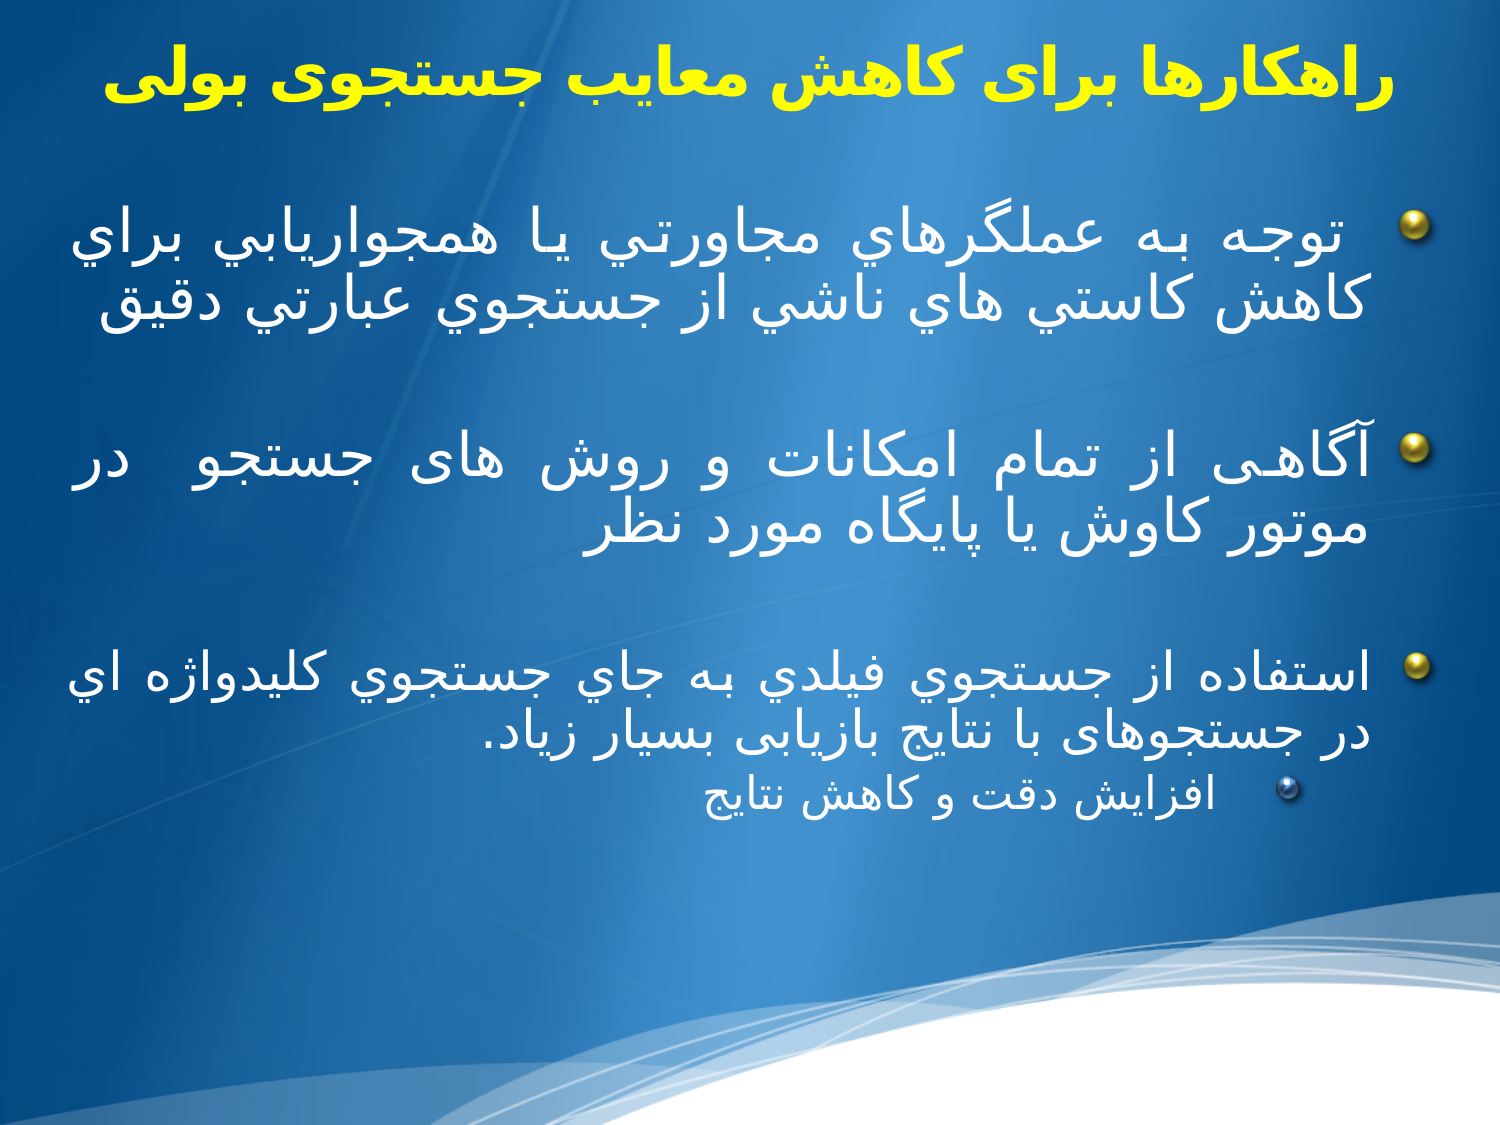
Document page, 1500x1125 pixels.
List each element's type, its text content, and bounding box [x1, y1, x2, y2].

picture [0, 0, 1500, 1125]
title راهکارها برای کاهش معایب جستجوی بولی [62, 37, 1438, 184]
list توجه به عملگرهاي مجاورتي يا همجواريابي براي کاهش کاستي هاي ناشي از جستجوي عبارتي دقيق آگاهی از تمام امکانات و روش های جستجو در موتور کاوش یا پایگاه مورد نظر استفاده از جستجوي فيلدي به جاي جستجوي کليدواژه اي در جستجوهای با نتایج بازیابی بسیار زیاد. افزایش دقت و کاهش نتایج [62, 200, 1438, 988]
